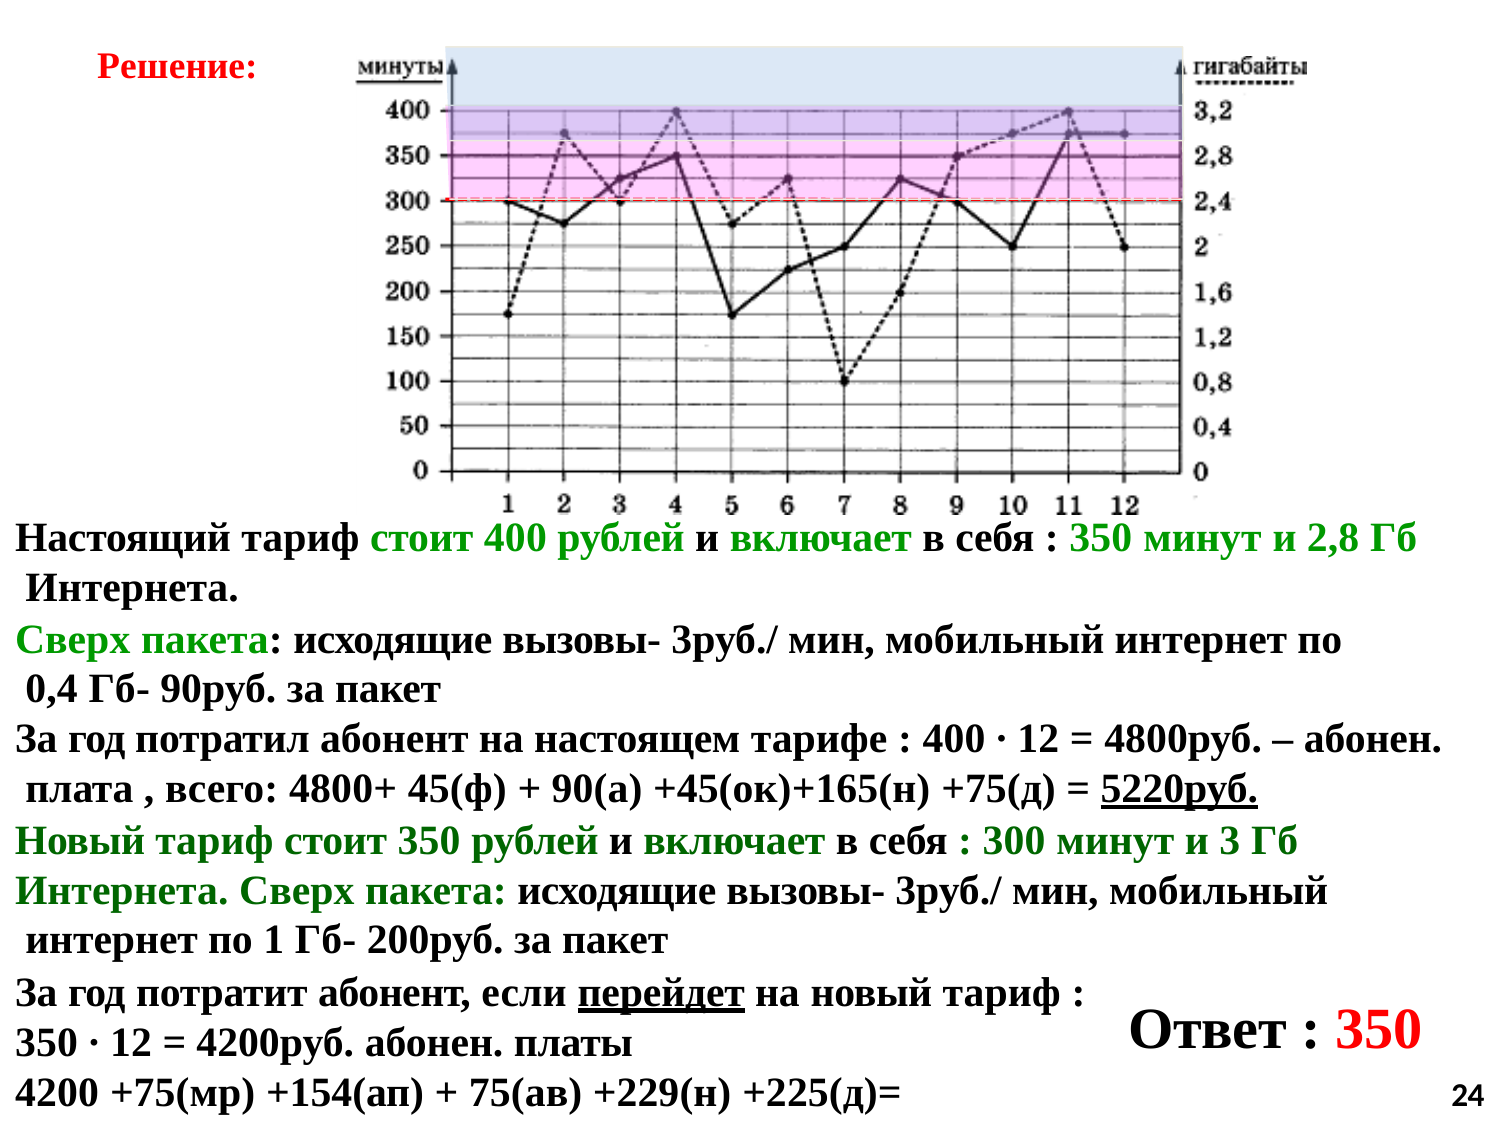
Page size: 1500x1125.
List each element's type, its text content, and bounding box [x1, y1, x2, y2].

text_box 350 ∙ 12 = 4200руб. абонен. платы 4200 +75(мр) +154(ап) + 75(ав) +229(н) +225(д)= 4958руб. [12, 1015, 1067, 1125]
text_box Решение: [94, 39, 259, 87]
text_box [443, 45, 1186, 202]
title Настоящий тариф стоит 400 рублей и включает в себя : 350 минут и 2,8 Гб Интернета. [12, 507, 1421, 607]
text_box Сверх пакета: исходящие вызовы- 3руб./ мин, мобильный интернет по 0,4 Гб- 90руб. за пакет За год потратил абонент на настоящем тарифе : 400 ∙ 12 = 4800руб. – абонен. плата , всего: 4800+ 45(ф) + 90(а) +45(ок)+165(н) +75(д) = 5220руб. Новый тариф стоит 350 рублей и включает в себя : 300 минут и 3 Гб Интернета. Сверх пакета: исходящие вызовы- 3руб./ мин, мобильный интернет по 1 Гб- 200руб. за пакет За год потратит абонент, если перейдет на новый тариф : [12, 607, 1449, 1015]
text_box 24 [1449, 1070, 1487, 1113]
picture [355, 55, 1307, 515]
text_box Ответ : 350 [1126, 1015, 1427, 1060]
